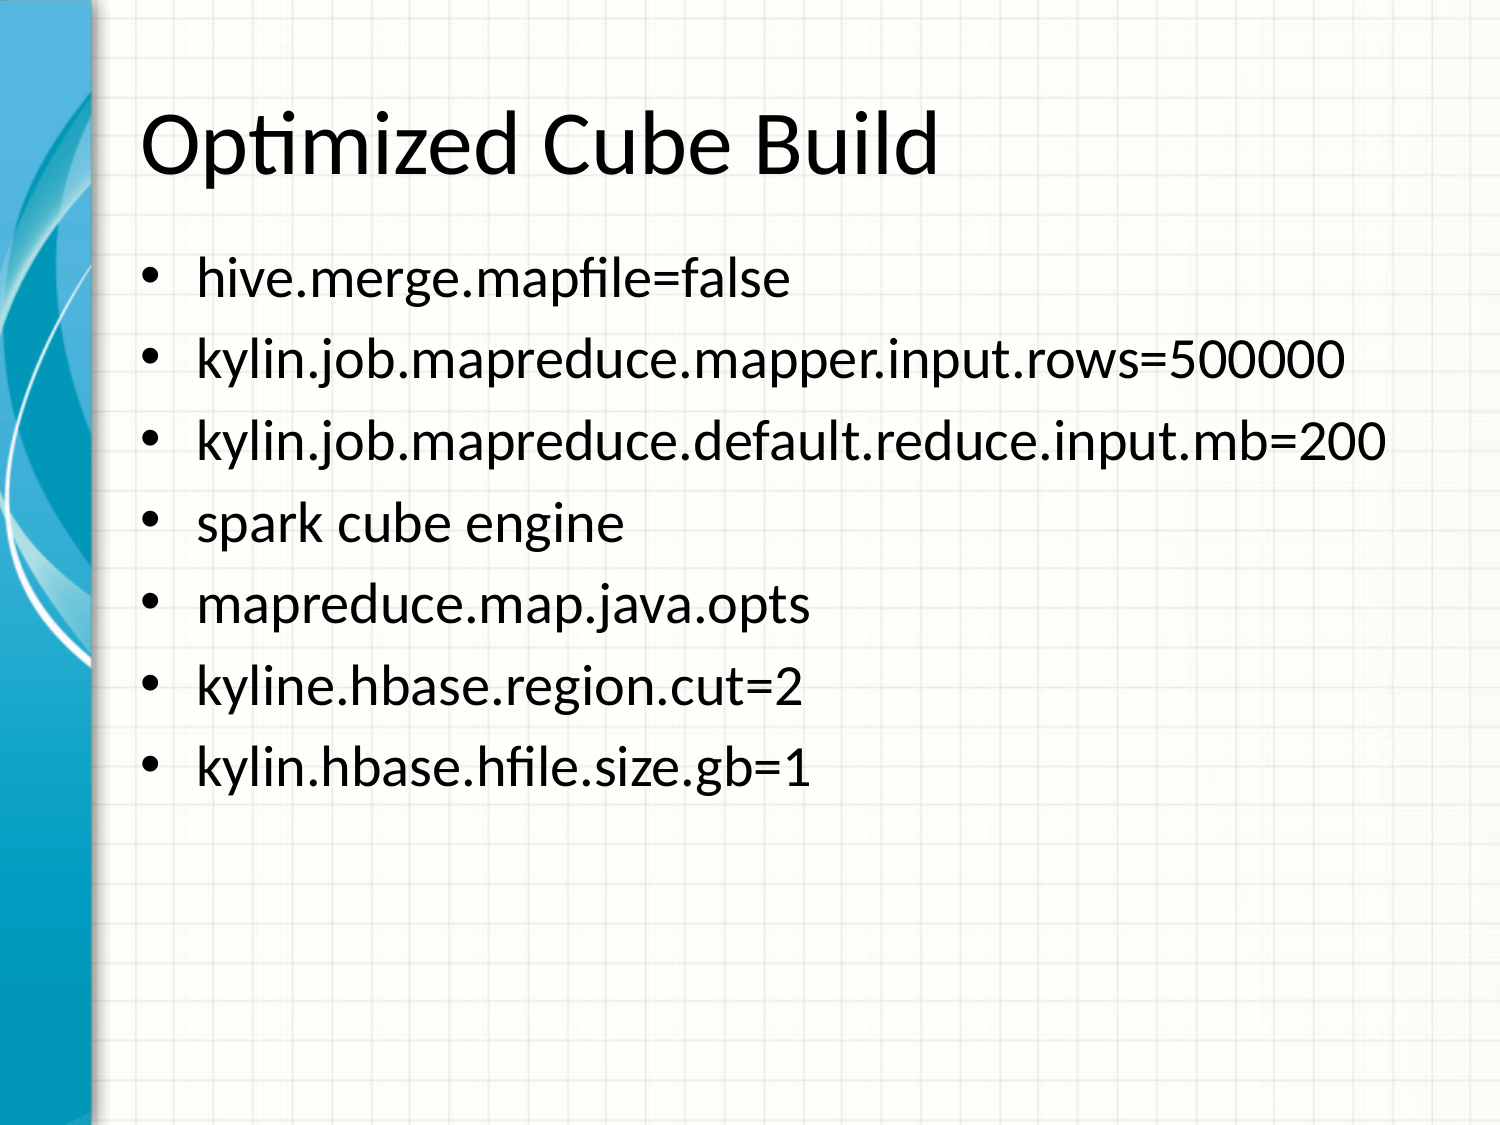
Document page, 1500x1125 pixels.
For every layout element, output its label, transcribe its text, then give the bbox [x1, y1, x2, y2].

title Optimized Cube Build [125, 44, 1450, 231]
list hive.merge.mapfile=false kylin.job.mapreduce.mapper.input.rows=500000 kylin.job.mapreduce.default.reduce.input.mb=200 spark cube engine mapreduce.map.java.opts kyline.hbase.region.cut=2 kylin.hbase.hfile.size.gb=1 [125, 231, 1450, 1013]
picture [0, 0, 1500, 1125]
